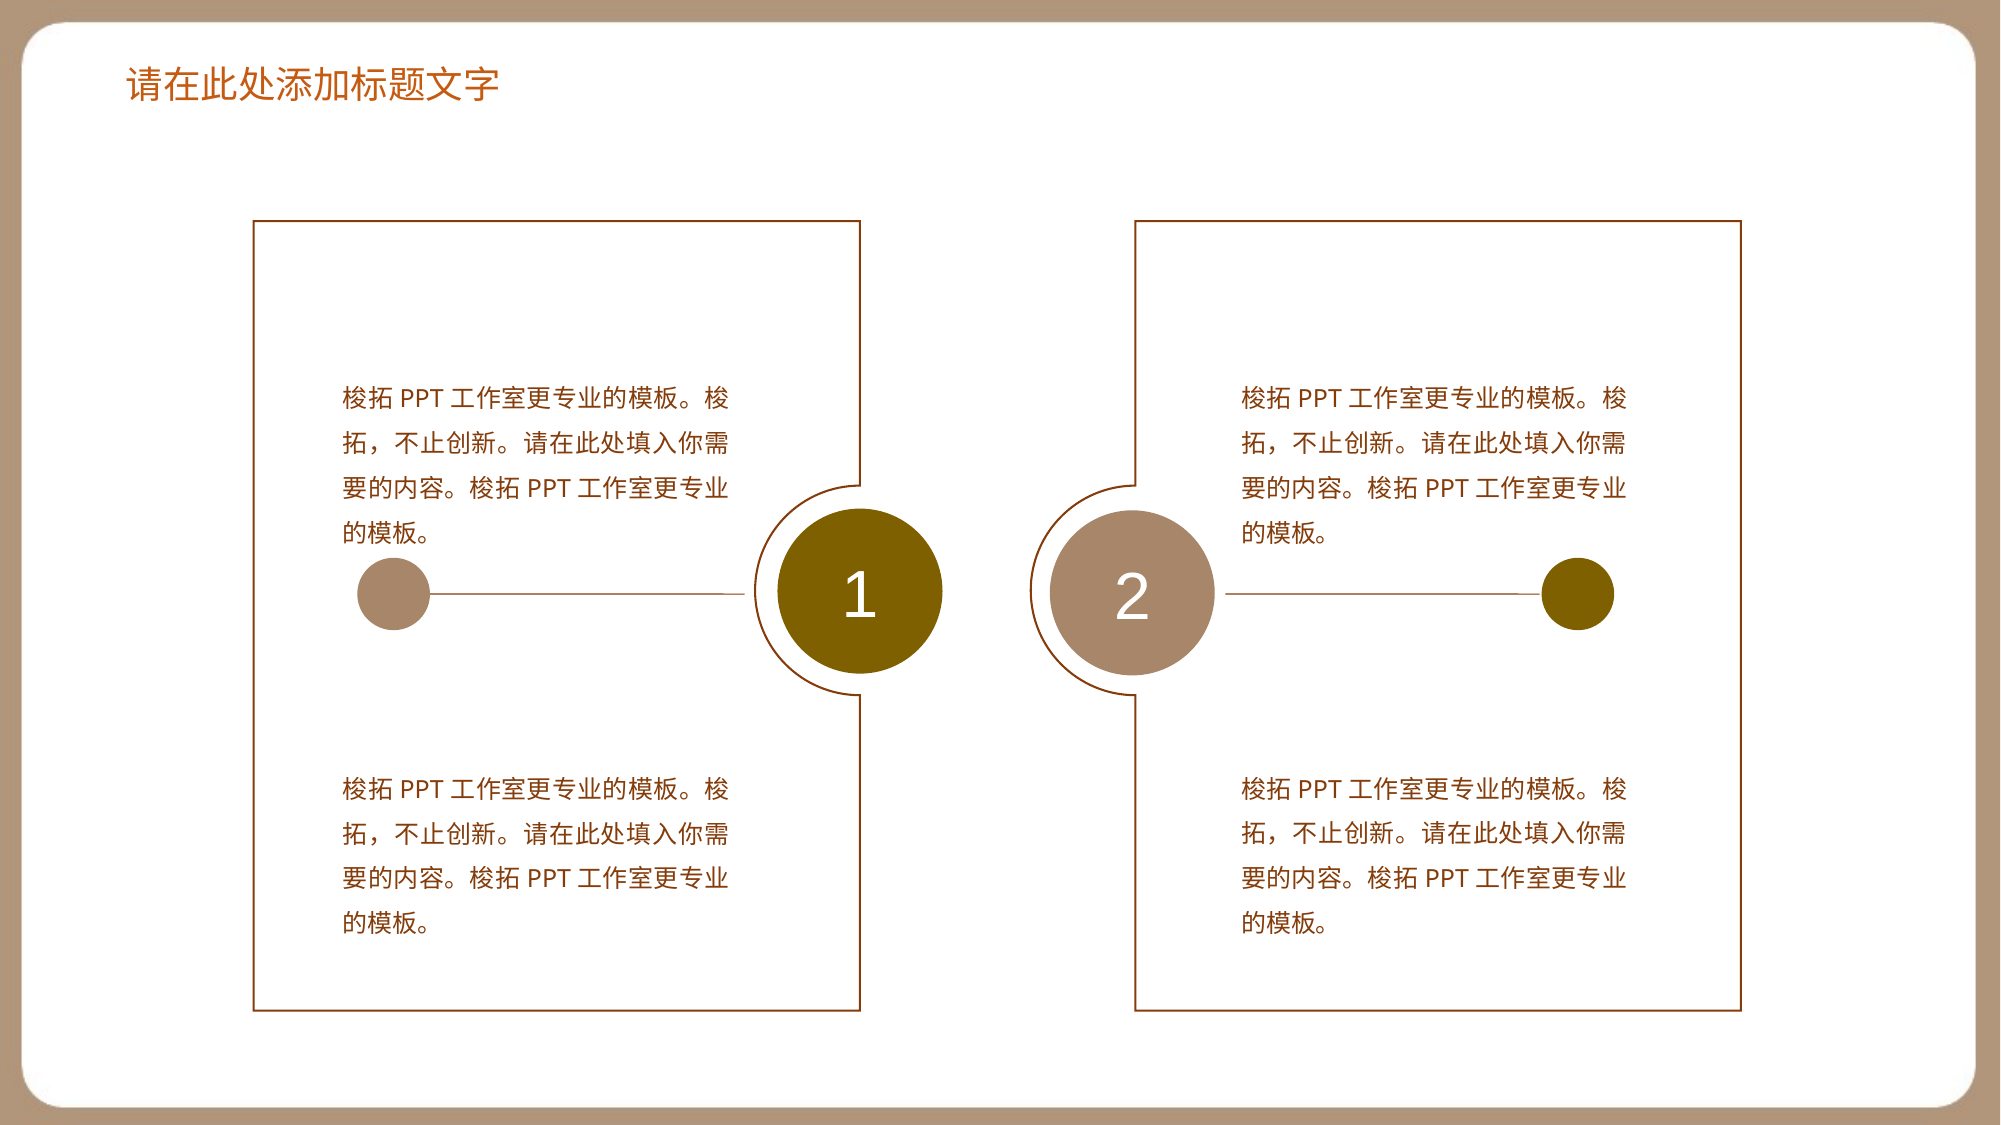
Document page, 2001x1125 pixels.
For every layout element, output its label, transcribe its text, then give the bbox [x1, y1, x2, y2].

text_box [1030, 221, 1741, 1011]
text_box 请在此处添加标题文字 [96, 53, 531, 114]
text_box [253, 221, 943, 1011]
picture [0, 0, 2001, 1125]
